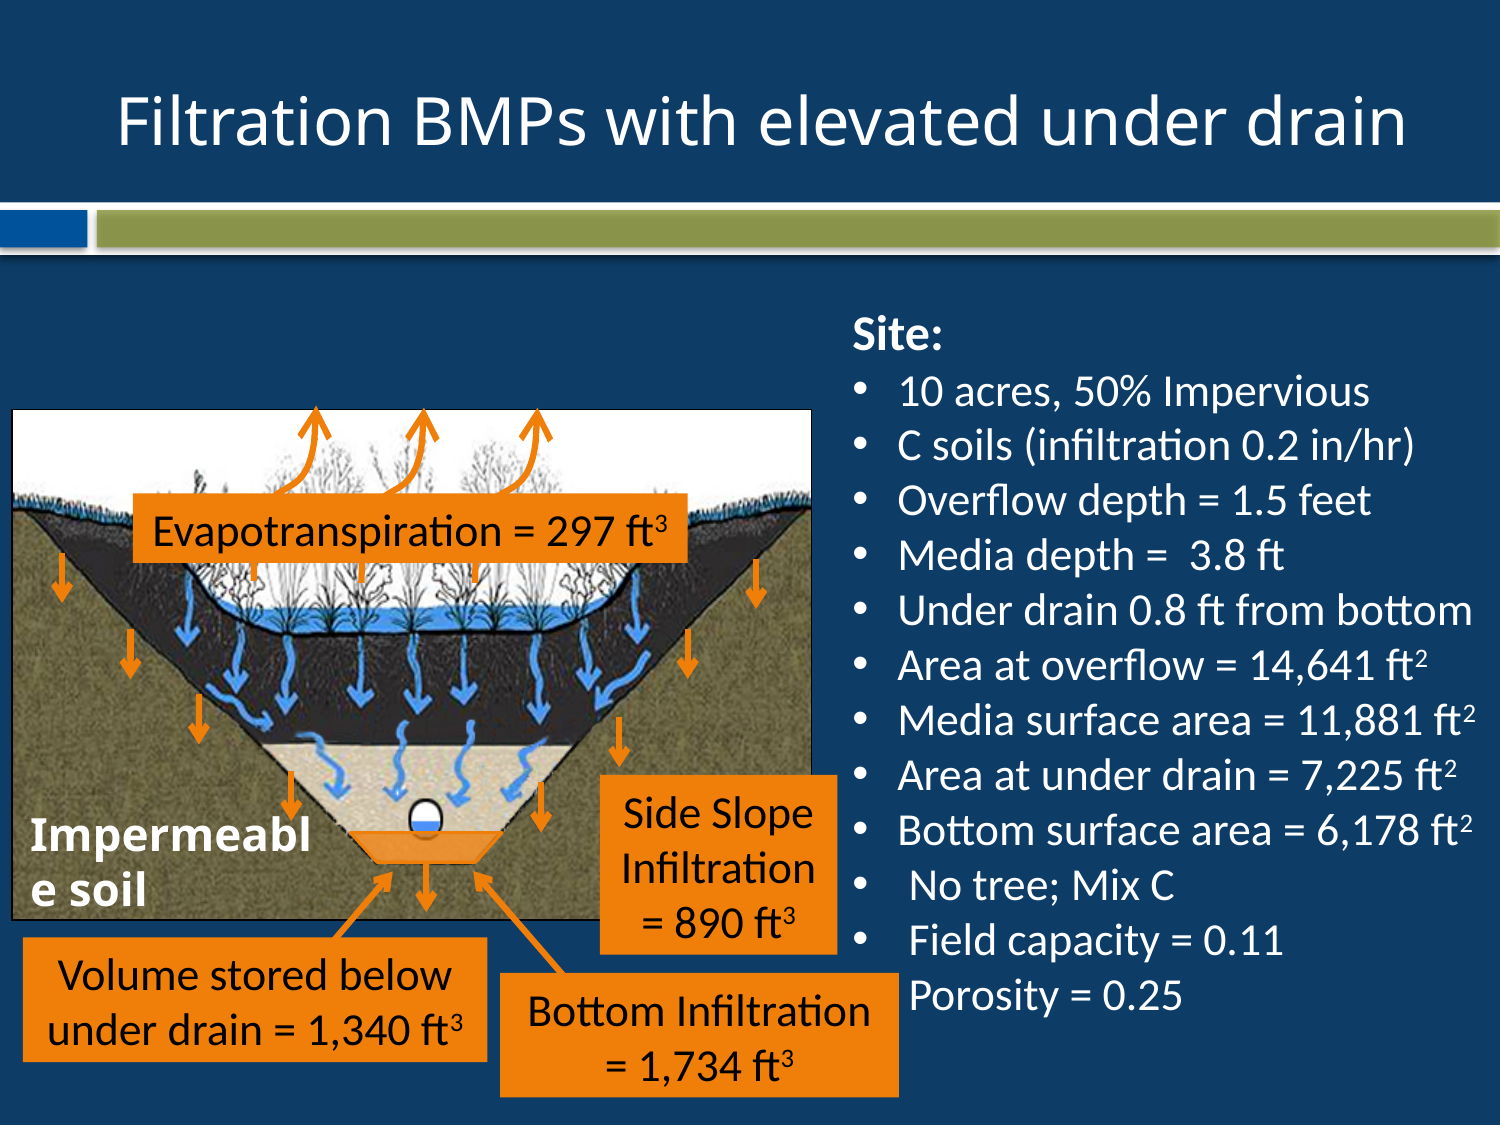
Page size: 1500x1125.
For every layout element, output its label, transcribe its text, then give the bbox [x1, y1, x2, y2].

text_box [22, 832, 503, 1065]
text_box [132, 405, 689, 551]
title Filtration BMPs with elevated under drain [100, 37, 1438, 200]
picture [689, 409, 812, 552]
picture [12, 409, 132, 920]
text_box Site: 10 acres, 50% Impervious C soils (infiltration 0.2 in/hr) Overflow depth = 1.5 feet Media depth = 3.8 ft Under drain 0.8 ft from bottom Area at overflow = 14,641 ft2 Media surface area = 11,881 ft2 Area at under drain = 7,225 ft2 Bottom surface area = 6,178 ft2 No tree; Mix C Field capacity = 0.11 Porosity = 0.25 [837, 292, 1500, 1028]
text_box Bottom Infiltration = 1,734 ft3 [500, 972, 899, 1098]
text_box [61, 552, 838, 957]
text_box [472, 870, 567, 980]
